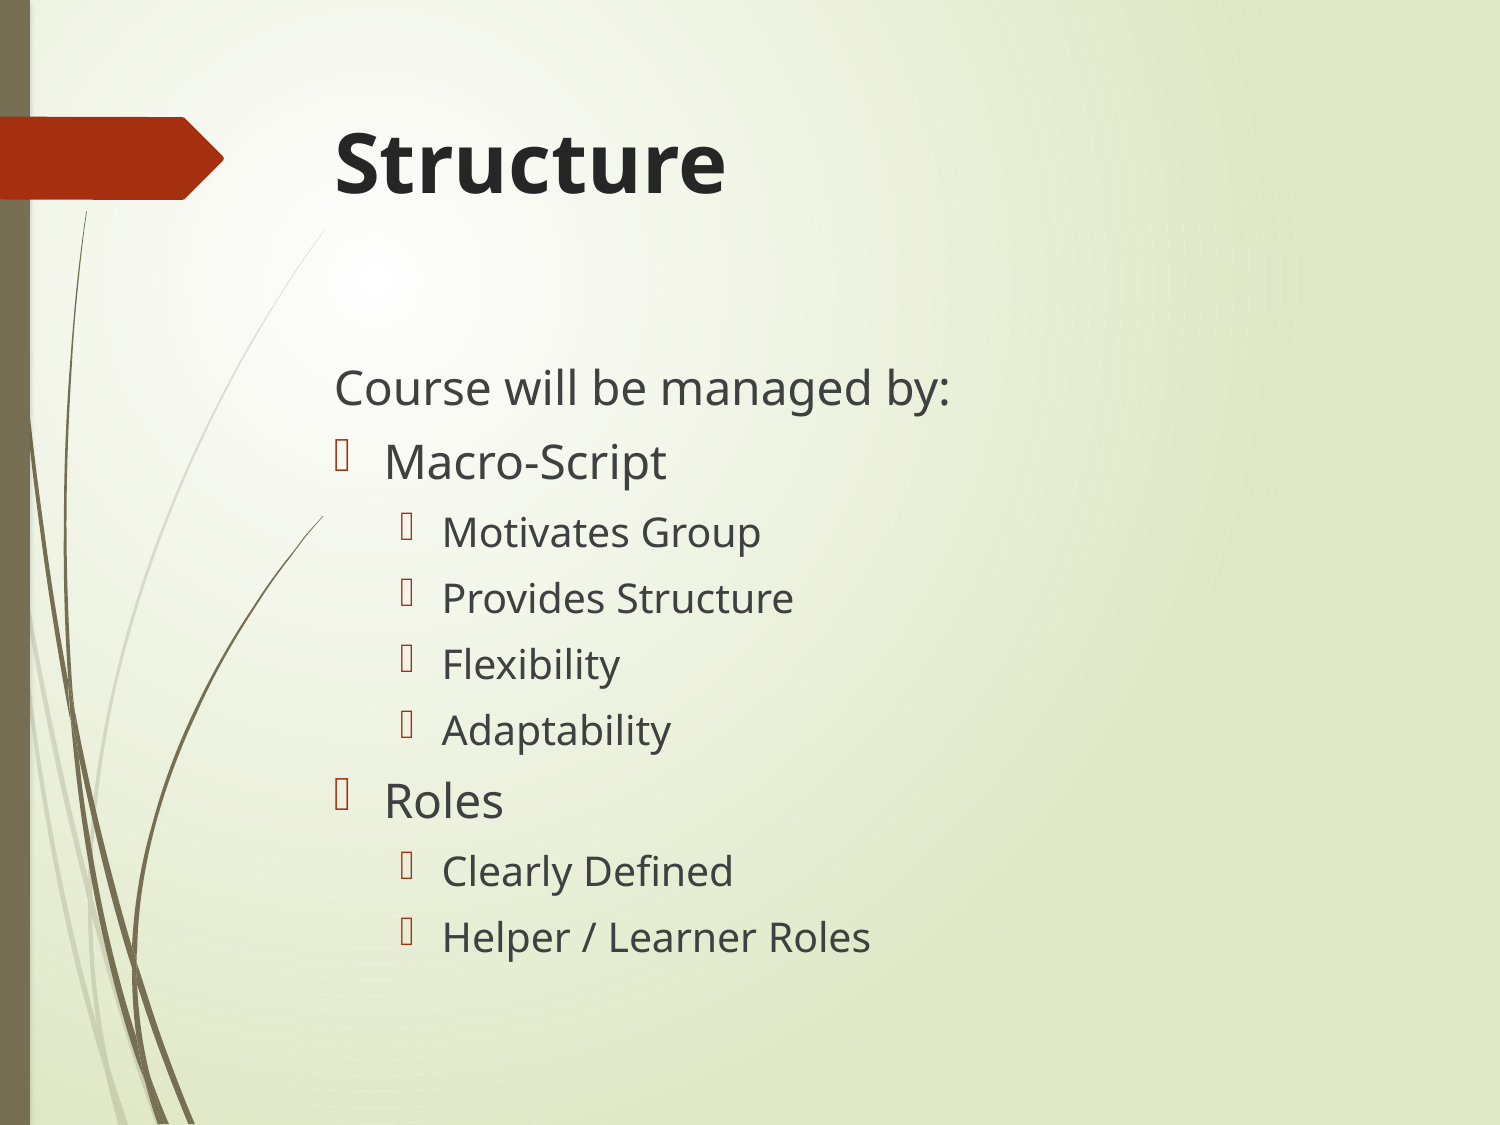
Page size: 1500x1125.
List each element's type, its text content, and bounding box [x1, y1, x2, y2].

list Course will be managed by: Macro-Script Motivates Group Provides Structure Flexibility Adaptability Roles Clearly Defined Helper / Learner Roles [318, 350, 1400, 970]
title Structure [319, 102, 1400, 313]
